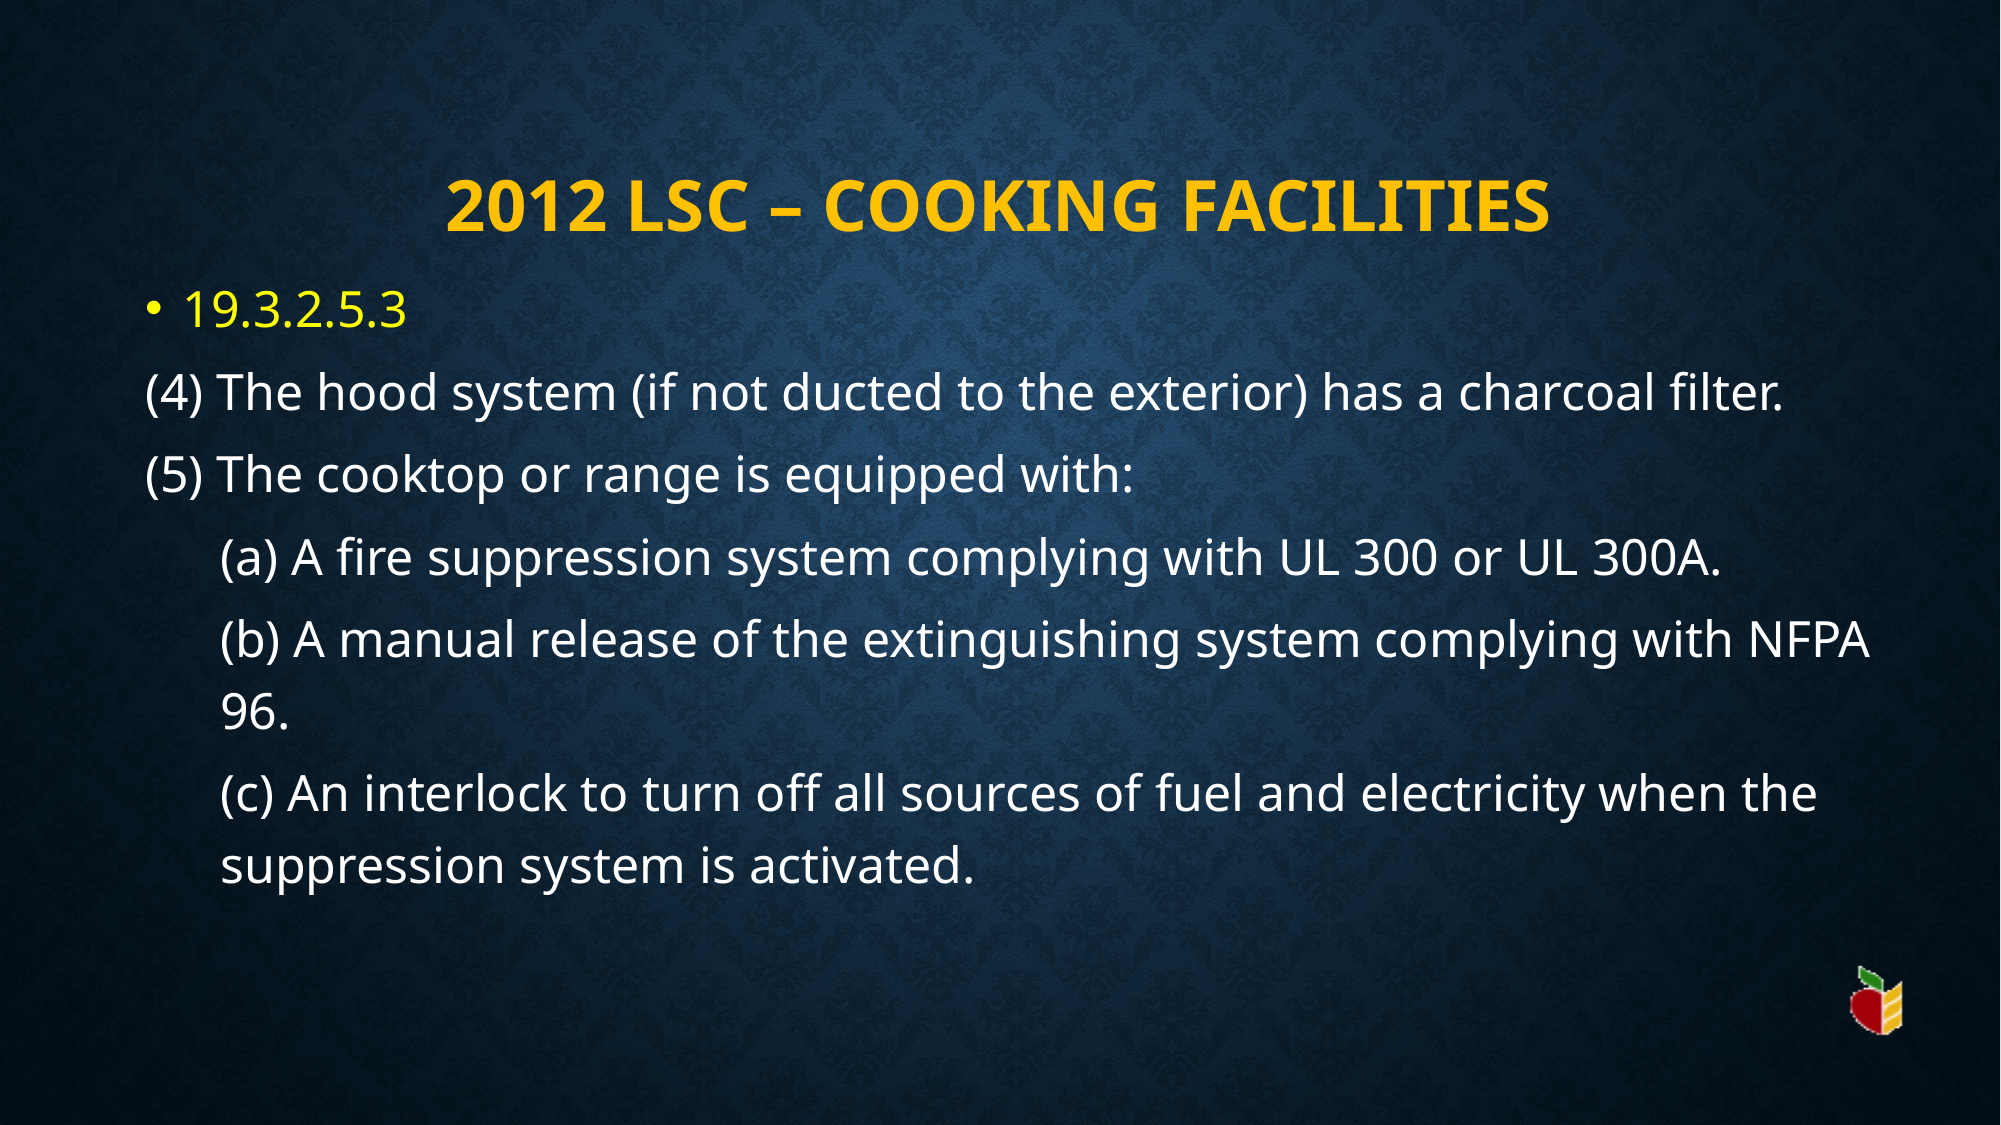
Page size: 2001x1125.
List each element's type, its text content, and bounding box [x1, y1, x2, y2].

picture [1847, 964, 1907, 1039]
list 19.3.2.5.3 (4) The hood system (if not ducted to the exterior) has a charcoal filter. (5) The cooktop or range is equipped with: (a) A fire suppression system complying with UL 300 or UL 300A. (b) A manual release of the extinguishing system complying with NFPA 96. (c) An interlock to turn off all sources of fuel and electricity when the suppression system is activated. [55, 258, 1924, 1063]
title 2012 Lsc – cooking facilities [149, 99, 1849, 258]
